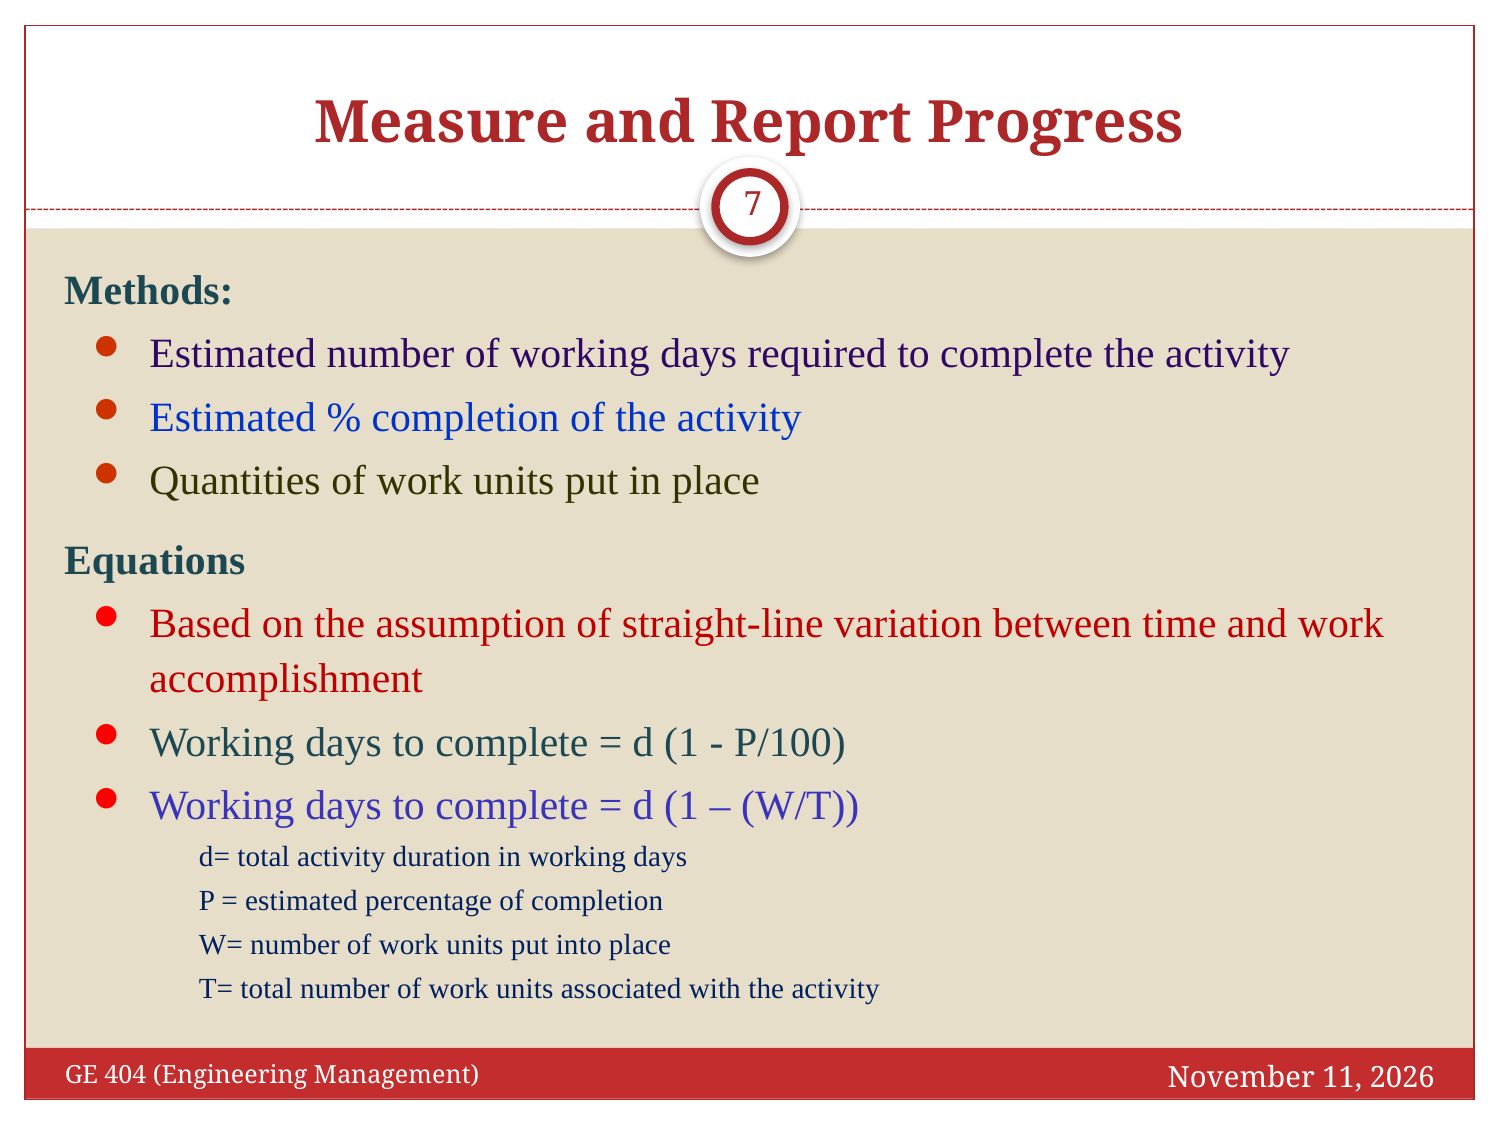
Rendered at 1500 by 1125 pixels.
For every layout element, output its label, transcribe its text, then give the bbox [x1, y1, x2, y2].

slide_number 7 [715, 168, 791, 241]
list Methods: Estimated number of working days required to complete the activity Estimated % completion of the activity Quantities of work units put in place Equations Based on the assumption of straight-line variation between time and work accomplishment Working days to complete = d (1 - P/100) Working days to complete = d (1 – (W/T)) d= total activity duration in working days P = estimated percentage of completion W= number of work units put into place T= total number of work units associated with the activity [49, 250, 1445, 1025]
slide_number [950, 1050, 1450, 1111]
title Measure and Report Progress [49, 37, 1450, 162]
footer GE 404 (Engineering Management) [50, 1051, 638, 1112]
